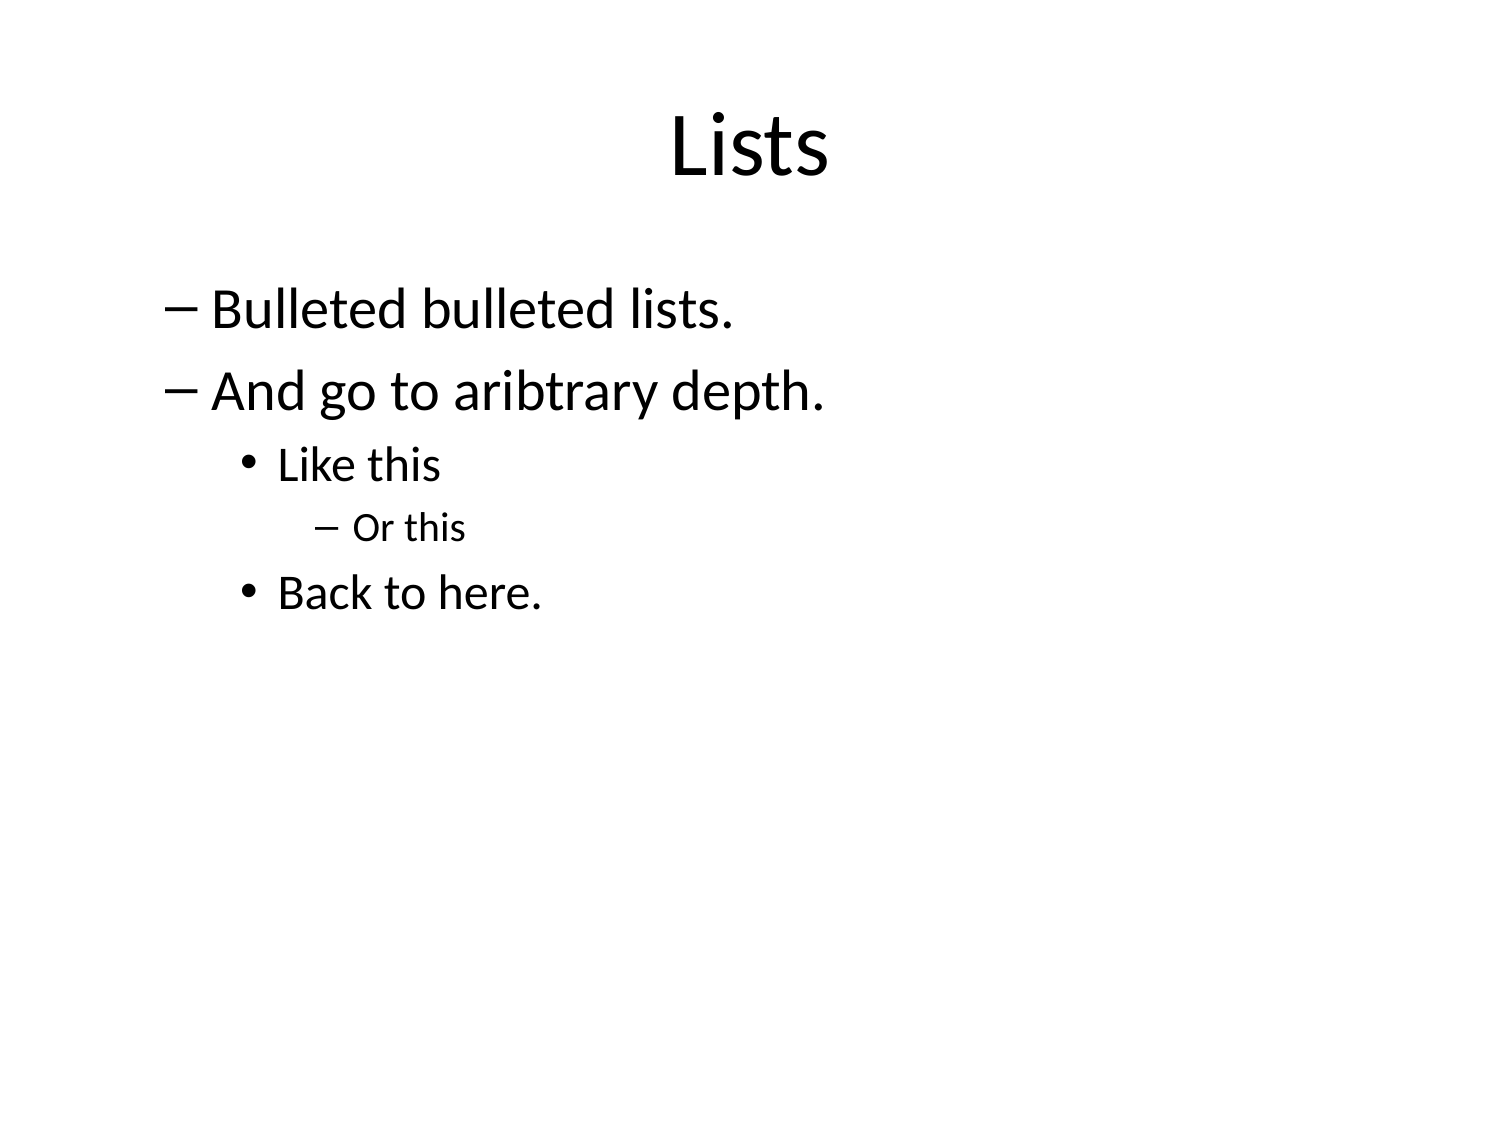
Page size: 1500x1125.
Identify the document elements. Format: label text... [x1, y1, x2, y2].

title Lists [75, 45, 1425, 233]
list Bulleted bulleted lists. And go to aribtrary depth. Like this Or this Back to here. [75, 262, 1425, 1005]
